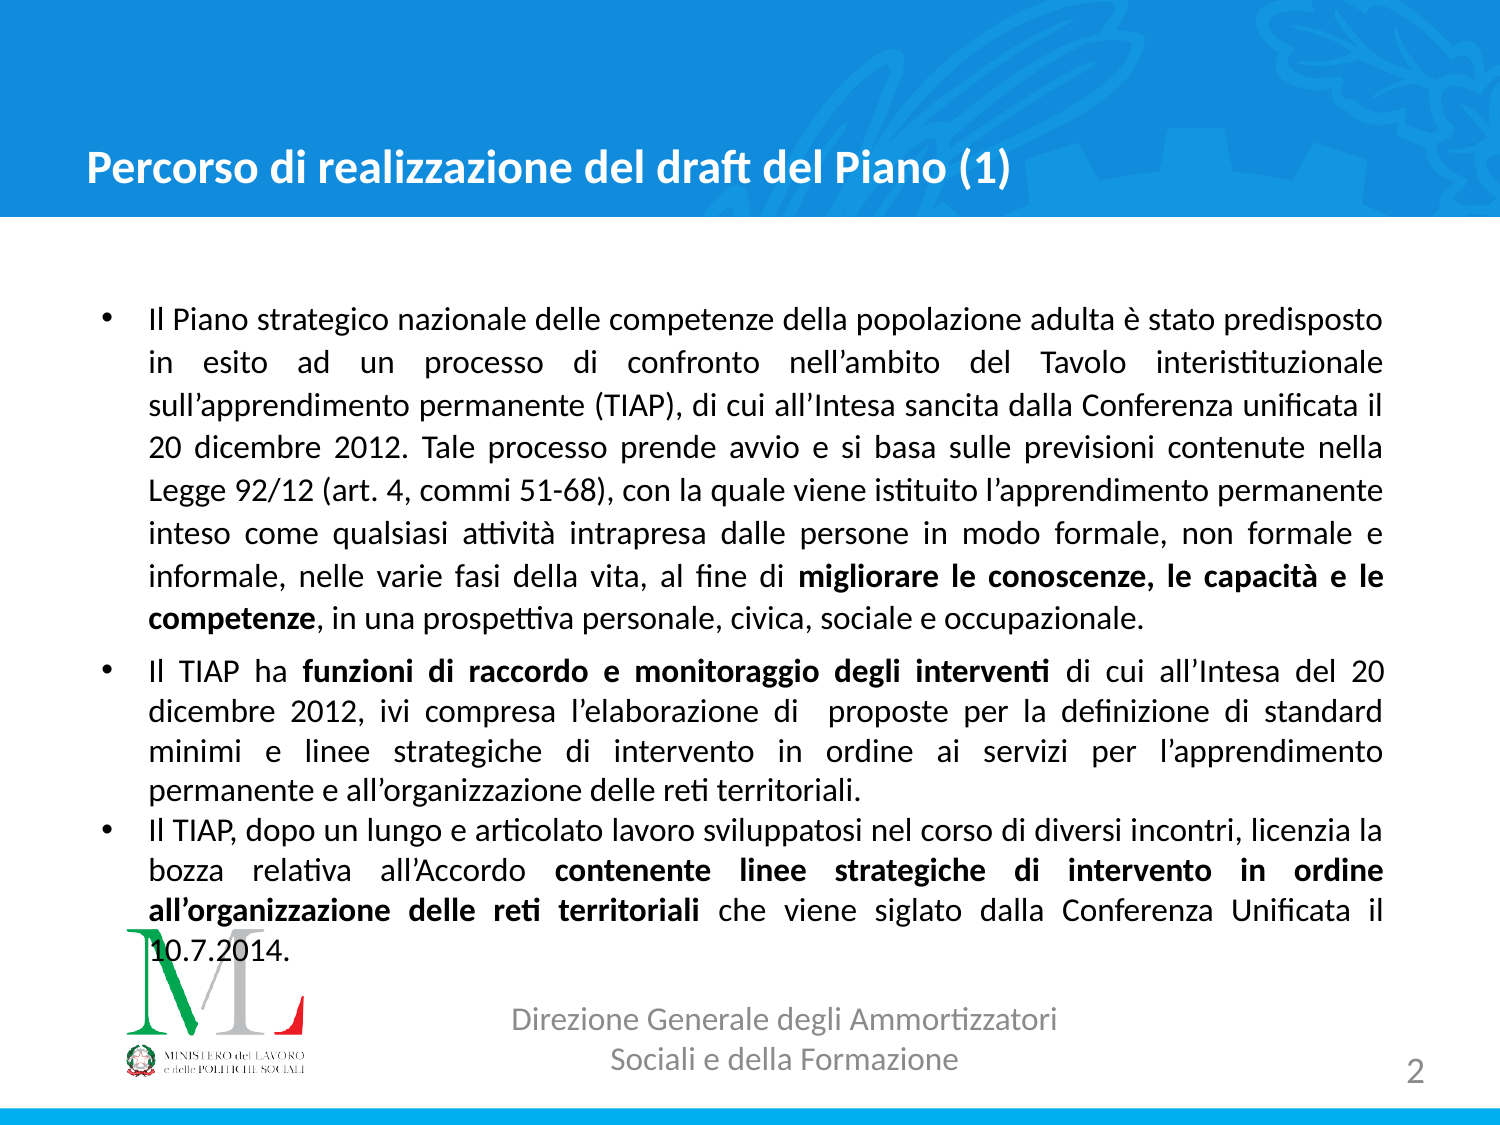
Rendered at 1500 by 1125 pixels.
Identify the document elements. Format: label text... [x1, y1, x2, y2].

title Percorso di realizzazione del draft del Piano (1) [86, 135, 1414, 194]
text_box Il Piano strategico nazionale delle competenze della popolazione adulta è stato predisposto in esito ad un processo di confronto nell’ambito del Tavolo interistituzionale sull’apprendimento permanente (TIAP), di cui all’Intesa sancita dalla Conferenza unificata il 20 dicembre 2012. Tale processo prende avvio e si basa sulle previsioni contenute nella Legge 92/12 (art. 4, commi 51-68), con la quale viene istituito l’apprendimento permanente inteso come qualsiasi attività intrapresa dalle persone in modo formale, non formale e informale, nelle varie fasi della vita, al fine di migliorare le conoscenze, le capacità e le competenze, in una prospettiva personale, civica, sociale e occupazionale. Il TIAP ha funzioni di raccordo e monitoraggio degli interventi di cui all’Intesa del 20 dicembre 2012, ivi compresa l’elaborazione di proposte per la definizione di standard minimi e linee strategiche di intervento in ordine ai servizi per l’apprendimento permanente e all’organizzazione delle reti territoriali. Il TIAP, dopo un lungo e articolato lavoro sviluppatosi nel corso di diversi incontri, licenzia la bozza relativa all’Accordo contenente linee strategiche di intervento in ordine all’organizzazione delle reti territoriali che viene siglato dalla Conferenza Unificata il 10.7.2014. [86, 287, 1400, 1113]
slide_number 2 [1400, 1046, 1425, 1103]
picture [0, 0, 1500, 217]
